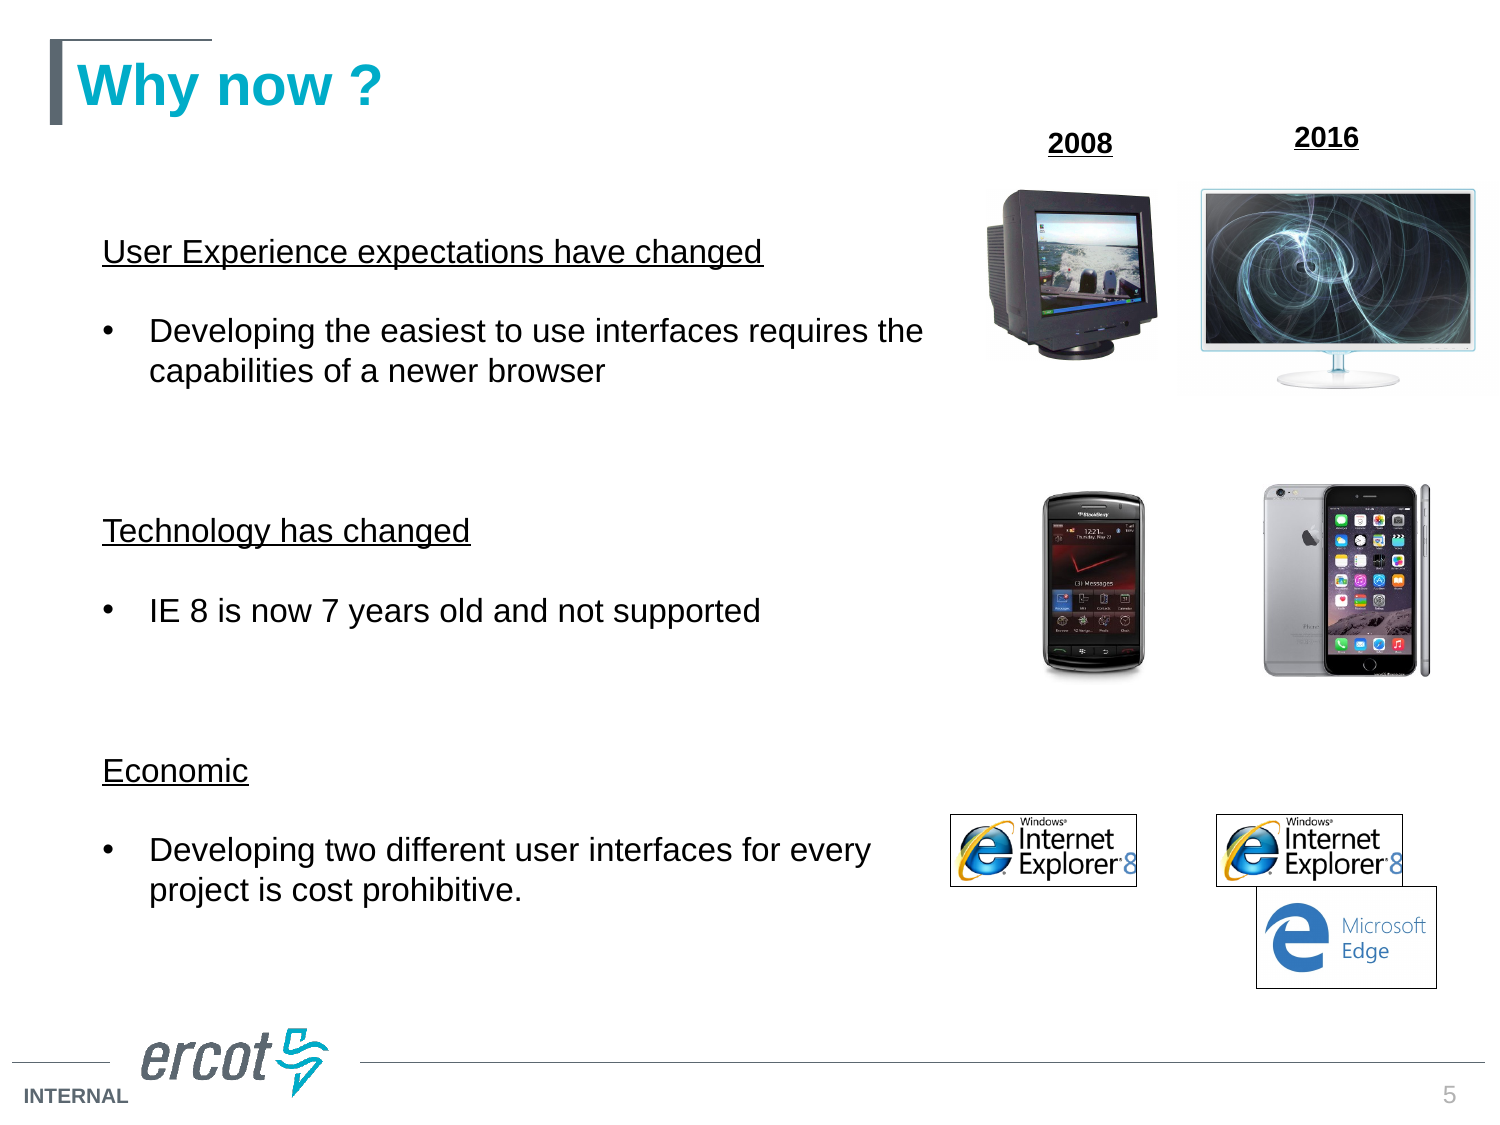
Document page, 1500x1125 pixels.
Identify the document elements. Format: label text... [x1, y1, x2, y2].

picture [1216, 814, 1437, 989]
picture [137, 1024, 332, 1100]
text_box User Experience expectations have changed Developing the easiest to use interfaces requires the capabilities of a newer browser Technology has changed IE 8 is now 7 years old and not supported Economic Developing two different user interfaces for every project is cost prohibitive. [85, 140, 977, 914]
picture [1177, 180, 1500, 396]
picture [1262, 484, 1431, 677]
picture [1022, 484, 1162, 686]
picture [950, 814, 1137, 887]
text_box 2016 [1270, 110, 1384, 161]
slide_number 5 [1412, 1076, 1488, 1112]
text_box 2008 [1024, 117, 1137, 168]
title Why now ? [62, 39, 1450, 138]
picture [986, 189, 1158, 361]
